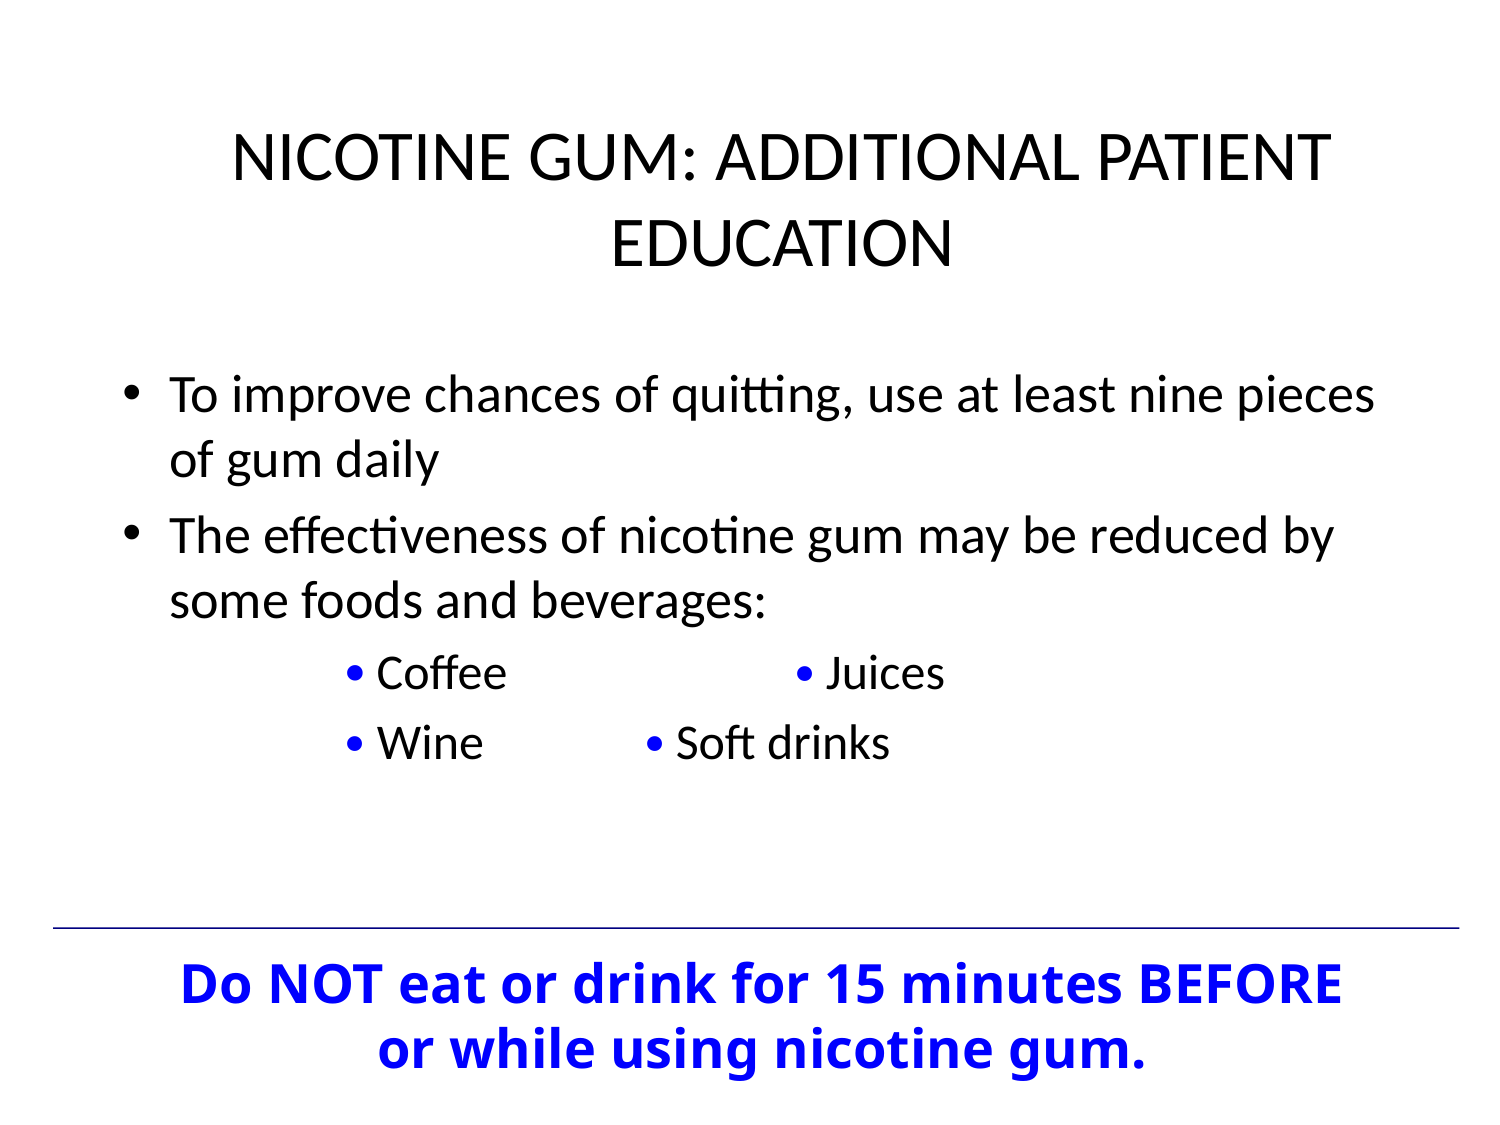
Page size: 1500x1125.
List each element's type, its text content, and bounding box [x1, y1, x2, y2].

text_box Do NOT eat or drink for 15 minutes BEFORE or while using nicotine gum. [140, 942, 1385, 1087]
list To improve chances of quitting, use at least nine pieces of gum daily The effectiveness of nicotine gum may be reduced by some foods and beverages:  Coffee  Juices  Wine  Soft drinks [107, 343, 1408, 843]
title NICOTINE GUM: ADDITIONAL PATIENT EDUCATION [186, 101, 1379, 289]
